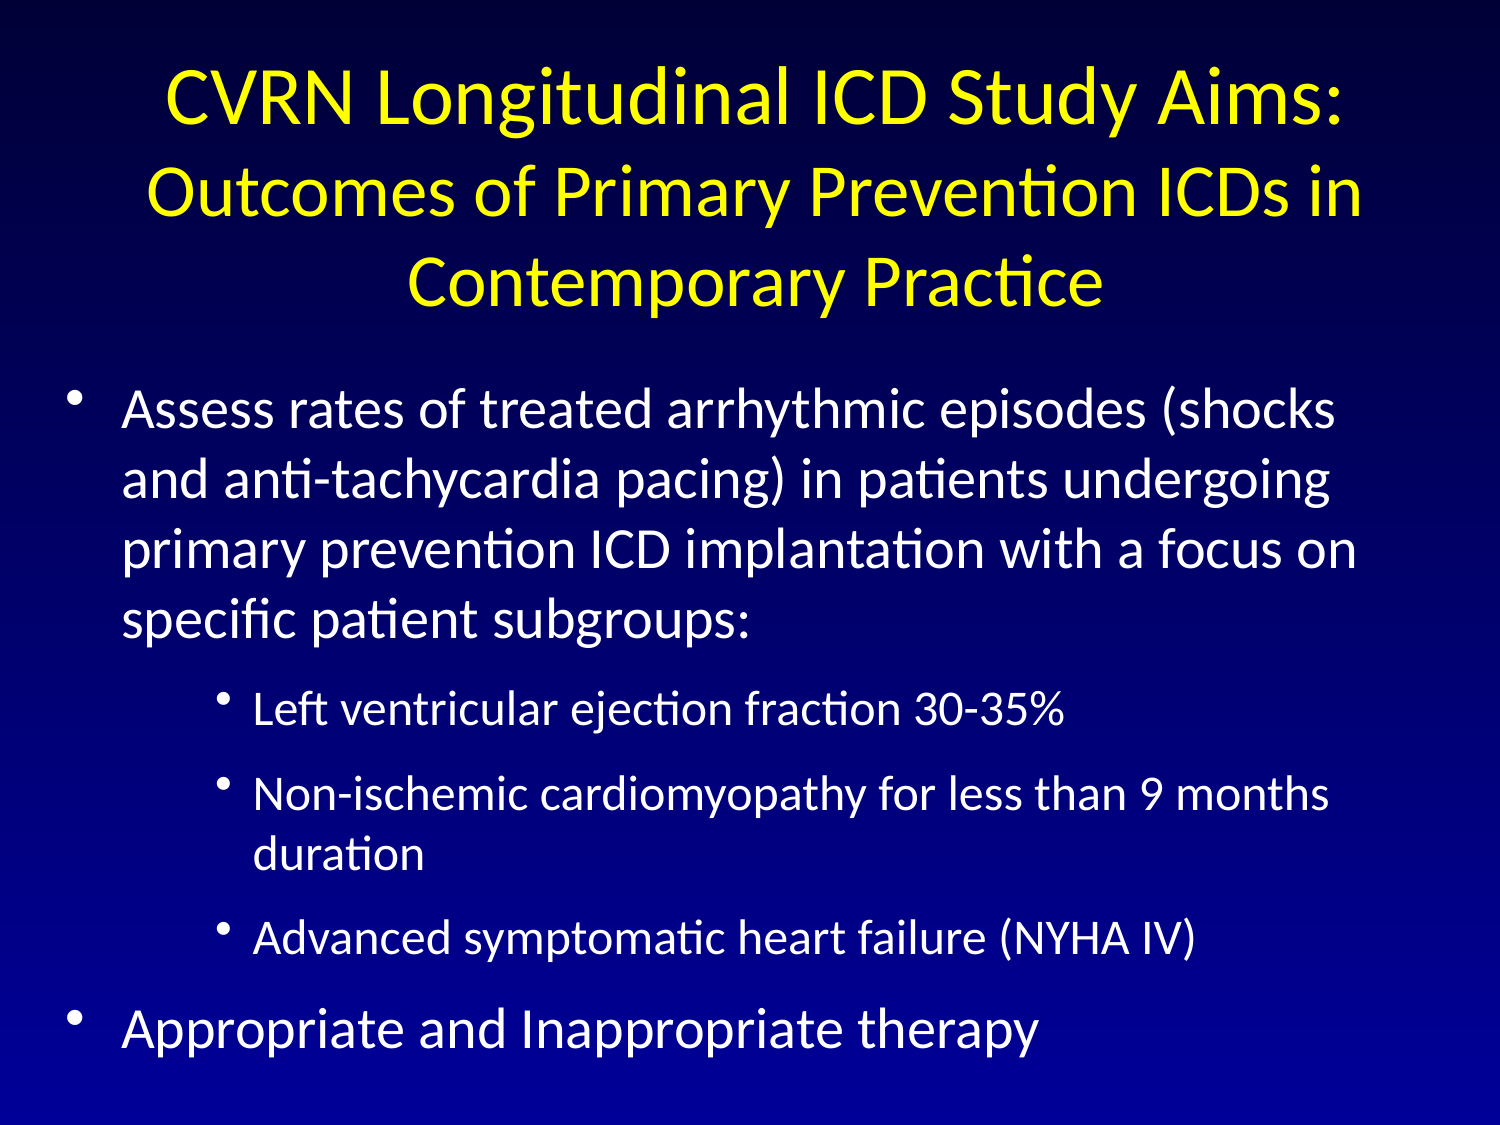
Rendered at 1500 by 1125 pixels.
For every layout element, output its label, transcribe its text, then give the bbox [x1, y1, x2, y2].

list Assess rates of treated arrhythmic episodes (shocks and anti-tachycardia pacing) in patients undergoing primary prevention ICD implantation with a focus on specific patient subgroups: Left ventricular ejection fraction 30-35% Non-ischemic cardiomyopathy for less than 9 months duration Advanced symptomatic heart failure (NYHA IV) Appropriate and Inappropriate therapy [50, 362, 1450, 1038]
title CVRN Longitudinal ICD Study Aims: Outcomes of Primary Prevention ICDs in Contemporary Practice [37, 87, 1475, 275]
